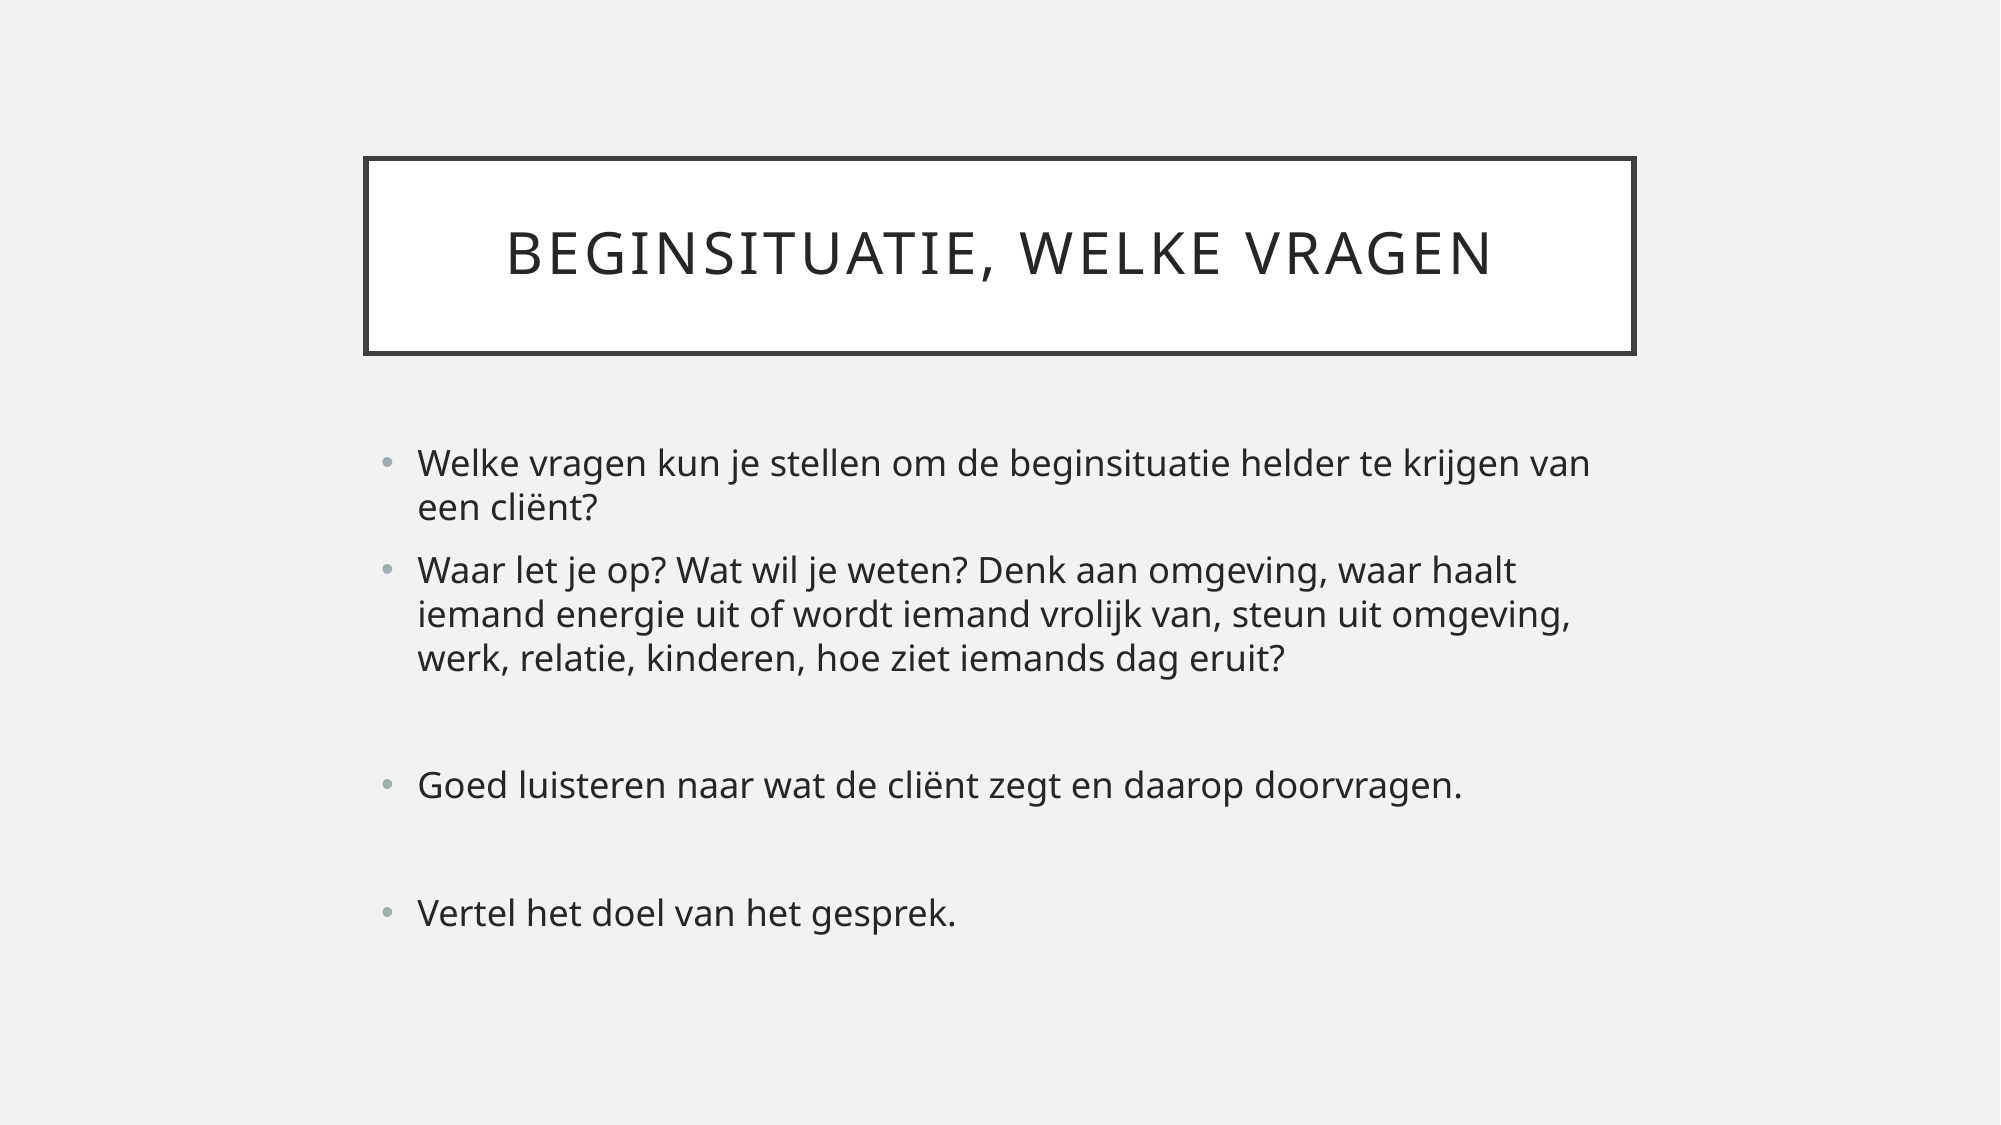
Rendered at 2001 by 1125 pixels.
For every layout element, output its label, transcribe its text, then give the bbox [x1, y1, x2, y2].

title Beginsituatie, welke vragen [363, 156, 1637, 356]
list Welke vragen kun je stellen om de beginsituatie helder te krijgen van een cliënt? Waar let je op? Wat wil je weten? Denk aan omgeving, waar haalt iemand energie uit of wordt iemand vrolijk van, steun uit omgeving, werk, relatie, kinderen, hoe ziet iemands dag eruit? Goed luisteren naar wat de cliënt zegt en daarop doorvragen. Vertel het doel van het gesprek. [366, 432, 1634, 942]
